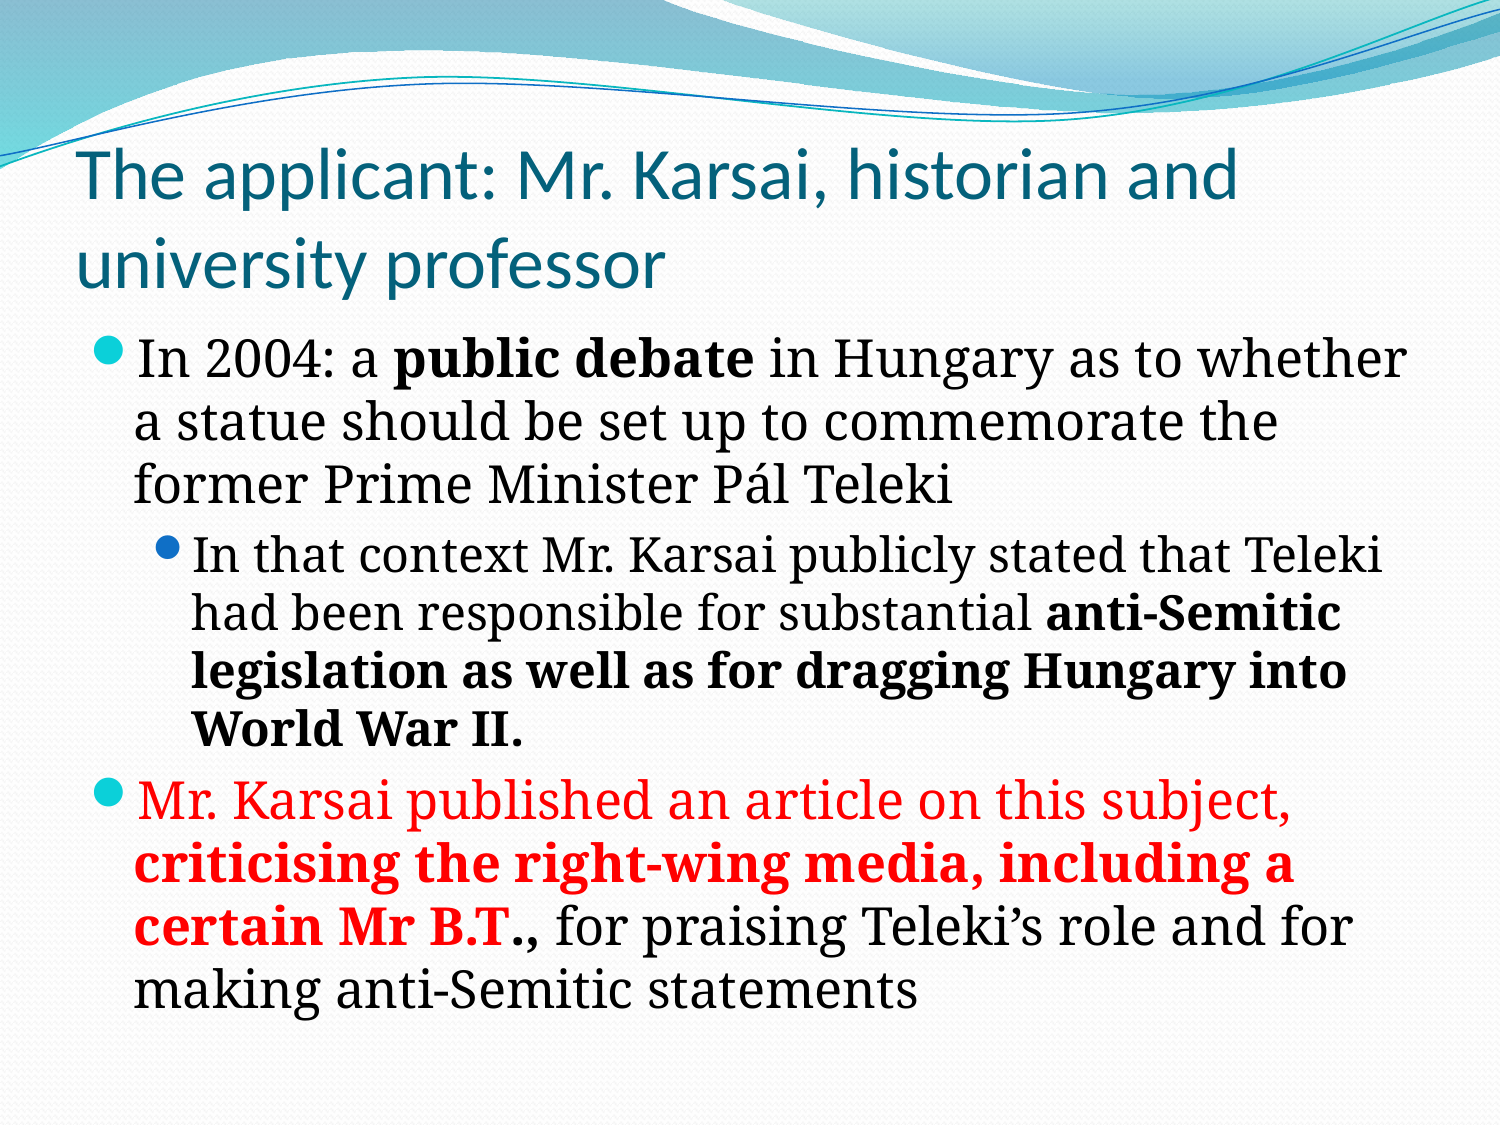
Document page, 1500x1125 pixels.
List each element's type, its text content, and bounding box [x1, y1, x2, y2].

list In 2004: a public debate in Hungary as to whether a statue should be set up to commemorate the former Prime Minister Pál Teleki In that context Mr. Karsai publicly stated that Teleki had been responsible for substantial anti-Semitic legislation as well as for dragging Hungary into World War II. Mr. Karsai published an article on this subject, criticising the right-wing media, including a certain Mr B.T., for praising Teleki’s role and for making anti-Semitic statements [75, 317, 1425, 1038]
title The applicant: Mr. Karsai, historian and university professor [75, 115, 1425, 303]
